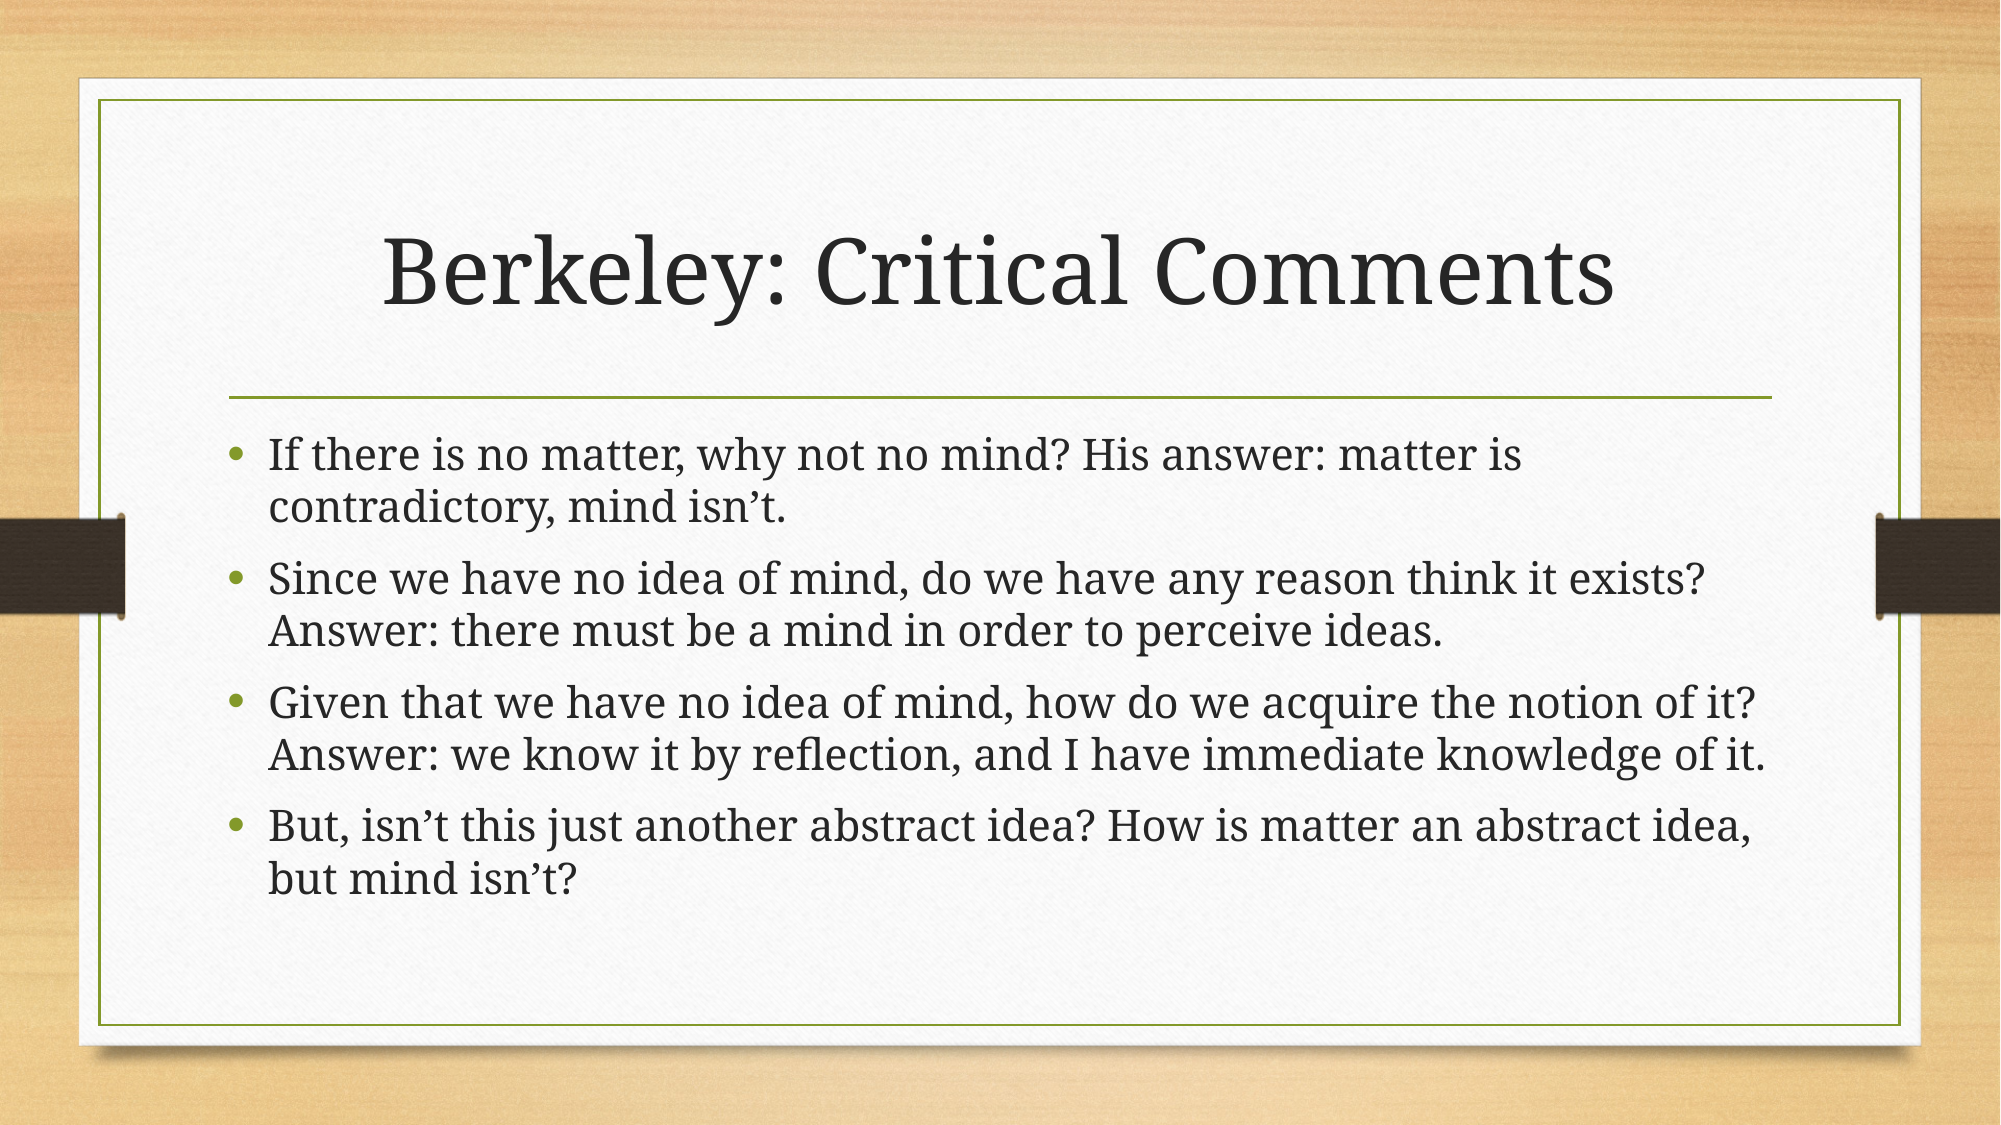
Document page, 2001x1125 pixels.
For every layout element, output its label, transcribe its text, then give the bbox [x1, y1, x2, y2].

title Berkeley: Critical Comments [212, 161, 1788, 375]
picture [0, 0, 2001, 1125]
list If there is no matter, why not no mind? His answer: matter is contradictory, mind isn’t. Since we have no idea of mind, do we have any reason think it exists? Answer: there must be a mind in order to perceive ideas. Given that we have no idea of mind, how do we acquire the notion of it? Answer: we know it by reflection, and I have immediate knowledge of it. But, isn’t this just another abstract idea? How is matter an abstract idea, but mind isn’t? [212, 419, 1788, 964]
